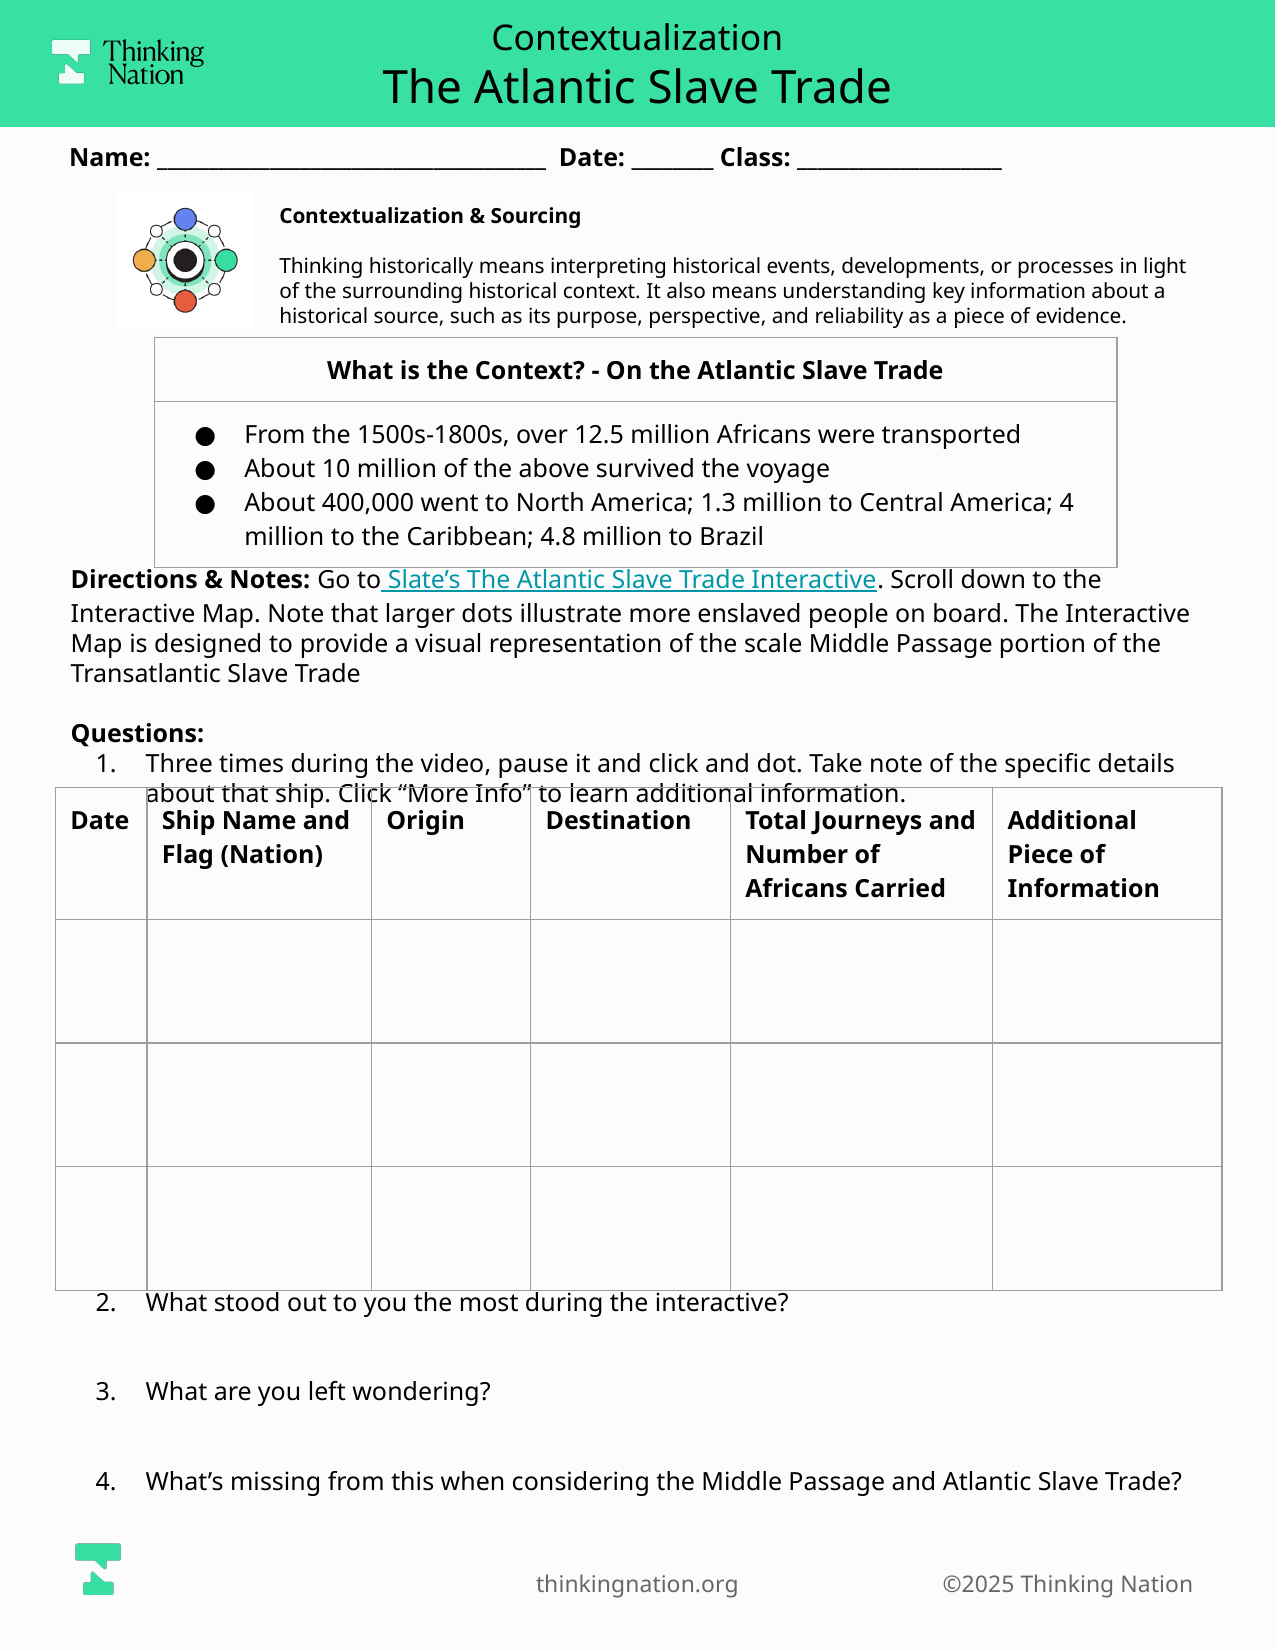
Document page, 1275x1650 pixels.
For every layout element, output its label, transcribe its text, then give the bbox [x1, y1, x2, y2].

table_cell [531, 1167, 730, 1290]
picture [35, 25, 210, 98]
table_cell [372, 1167, 530, 1290]
text_box Name: ______________________________________ Date: ________ Class: ____________________ [54, 126, 1221, 187]
text_box ©2025 Thinking Nation [907, 1553, 1210, 1605]
text_box thinkingnation.org [486, 1553, 789, 1605]
table_cell From the 1500s-1800s, over 12.5 million Africans were transported About 10 million of the above survived the voyage About 400,000 went to North America; 1.3 million to Central America; 4 million to the Caribbean; 4.8 million to Brazil [155, 402, 1116, 548]
text_box Directions & Notes: Go to Slate’s The Atlantic Slave Trade Interactive. Scroll down to the Interactive Map. Note that larger dots illustrate more enslaved people on board. The Interactive Map is designed to provide a visual representation of the scale Middle Passage portion of the Transatlantic Slave Trade Questions: Three times during the video, pause it and click and dot. Take note of the specific details about that ship. Click “More Info” to learn additional information. What stood out to you the most during the interactive? What are you left wondering? What’s missing from this when considering the Middle Passage and Atlantic Slave Trade? [55, 548, 1223, 787]
table_header What is the Context? - On the Atlantic Slave Trade [155, 338, 1116, 401]
table_cell [148, 1044, 371, 1166]
table_header Total Journeys and Number of Africans Carried [731, 788, 992, 919]
table_cell [372, 1044, 530, 1166]
table_cell [148, 1167, 371, 1290]
text_box Contextualization The Atlantic Slave Trade [0, 0, 1275, 127]
text_box Contextualization & Sourcing Thinking historically means interpreting historical events, developments, or processes in light of the surrounding historical context. It also means understanding key information about a historical source, such as its purpose, perspective, and reliability as a piece of evidence. [260, 183, 1228, 336]
table_cell [56, 1044, 146, 1166]
table_cell [993, 920, 1221, 1042]
table_cell [993, 1044, 1221, 1166]
table_cell [148, 920, 371, 1042]
table_header Origin [372, 788, 530, 919]
table_cell [731, 920, 992, 1042]
table_header Destination [531, 788, 730, 919]
table_header Additional Piece of Information [993, 788, 1221, 919]
table_cell [993, 1167, 1221, 1290]
table_cell [56, 920, 146, 1042]
table_header Ship Name and Flag (Nation) [148, 788, 371, 919]
table_cell [731, 1167, 992, 1290]
table_cell [372, 920, 530, 1042]
picture [116, 191, 255, 329]
table_cell [531, 920, 730, 1042]
text_box Directions & Notes: Go to Slate’s The Atlantic Slave Trade Interactive. Scroll down to the Interactive Map. Note that larger dots illustrate more enslaved people on board. The Interactive Map is designed to provide a visual representation of the scale Middle Passage portion of the Transatlantic Slave Trade Questions: Three times during the video, pause it and click and dot. Take note of the specific details about that ship. Click “More Info” to learn additional information. What stood out to you the most during the interactive? What are you left wondering? What’s missing from this when considering the Middle Passage and Atlantic Slave Trade? [55, 1291, 1223, 1500]
table_cell [531, 1044, 730, 1166]
picture [62, 1533, 134, 1605]
table_cell [731, 1044, 992, 1166]
table_header Date [56, 788, 146, 919]
table_cell [56, 1167, 146, 1290]
